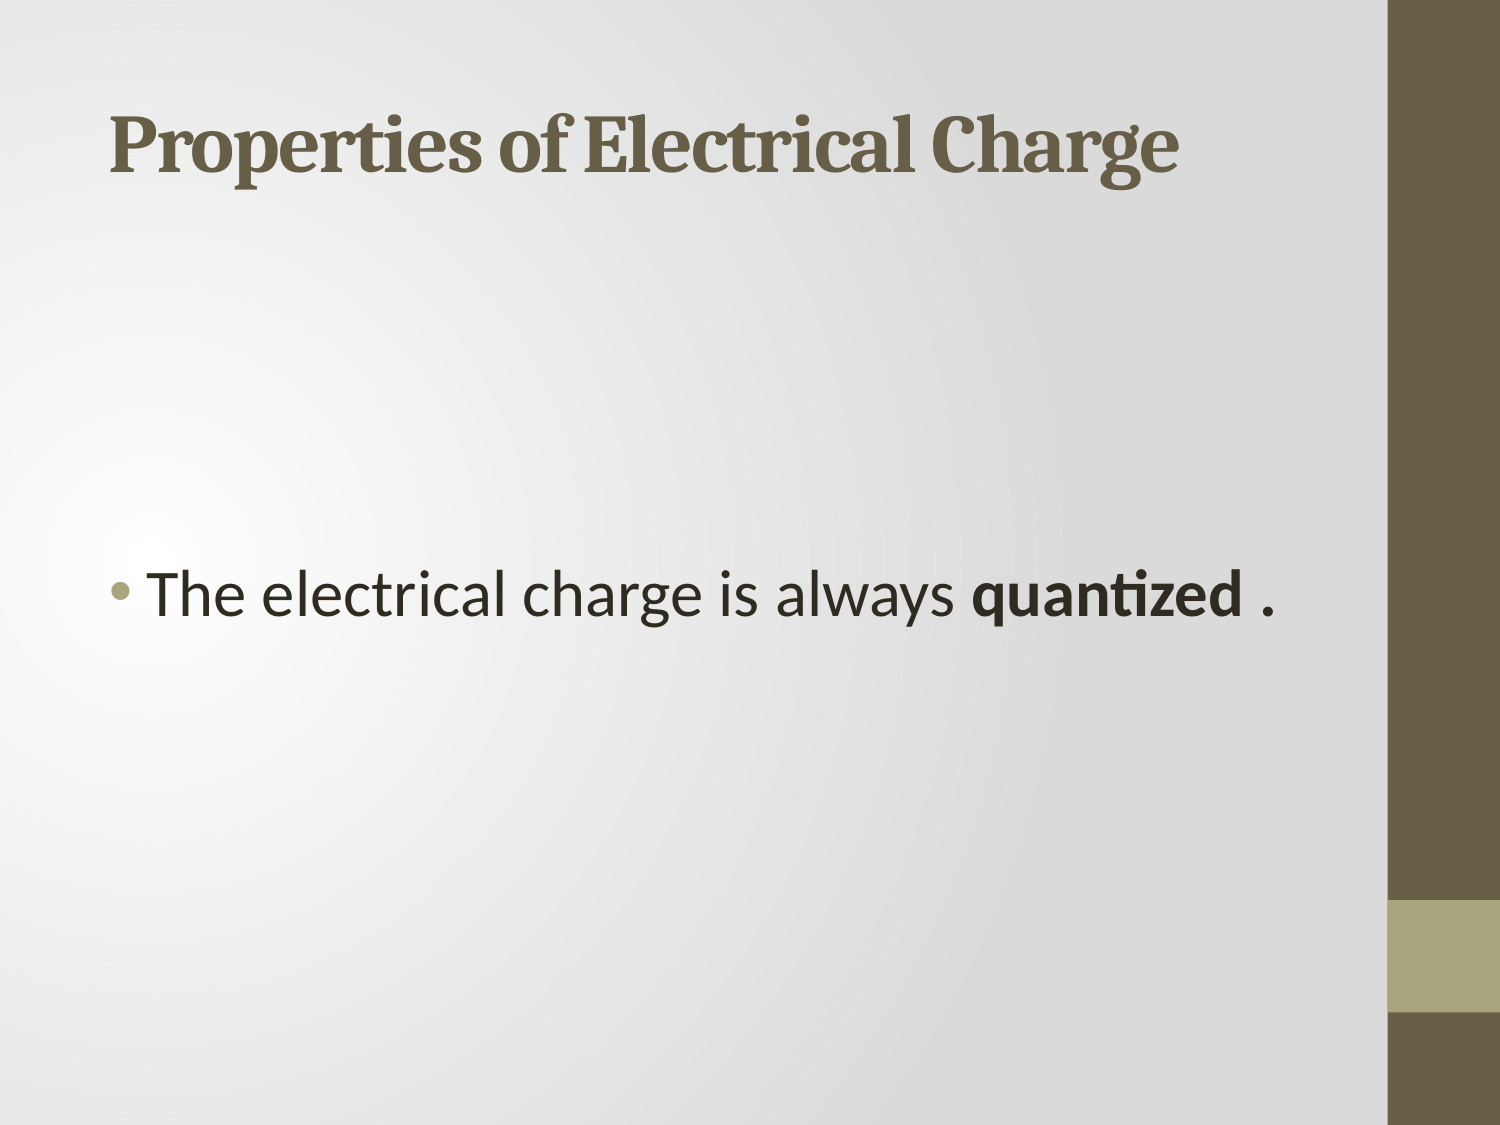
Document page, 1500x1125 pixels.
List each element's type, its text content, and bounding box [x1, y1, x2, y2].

list The electrical charge is always quantized . [75, 262, 1325, 1050]
title Properties of Electrical Charge [93, 45, 1344, 233]
